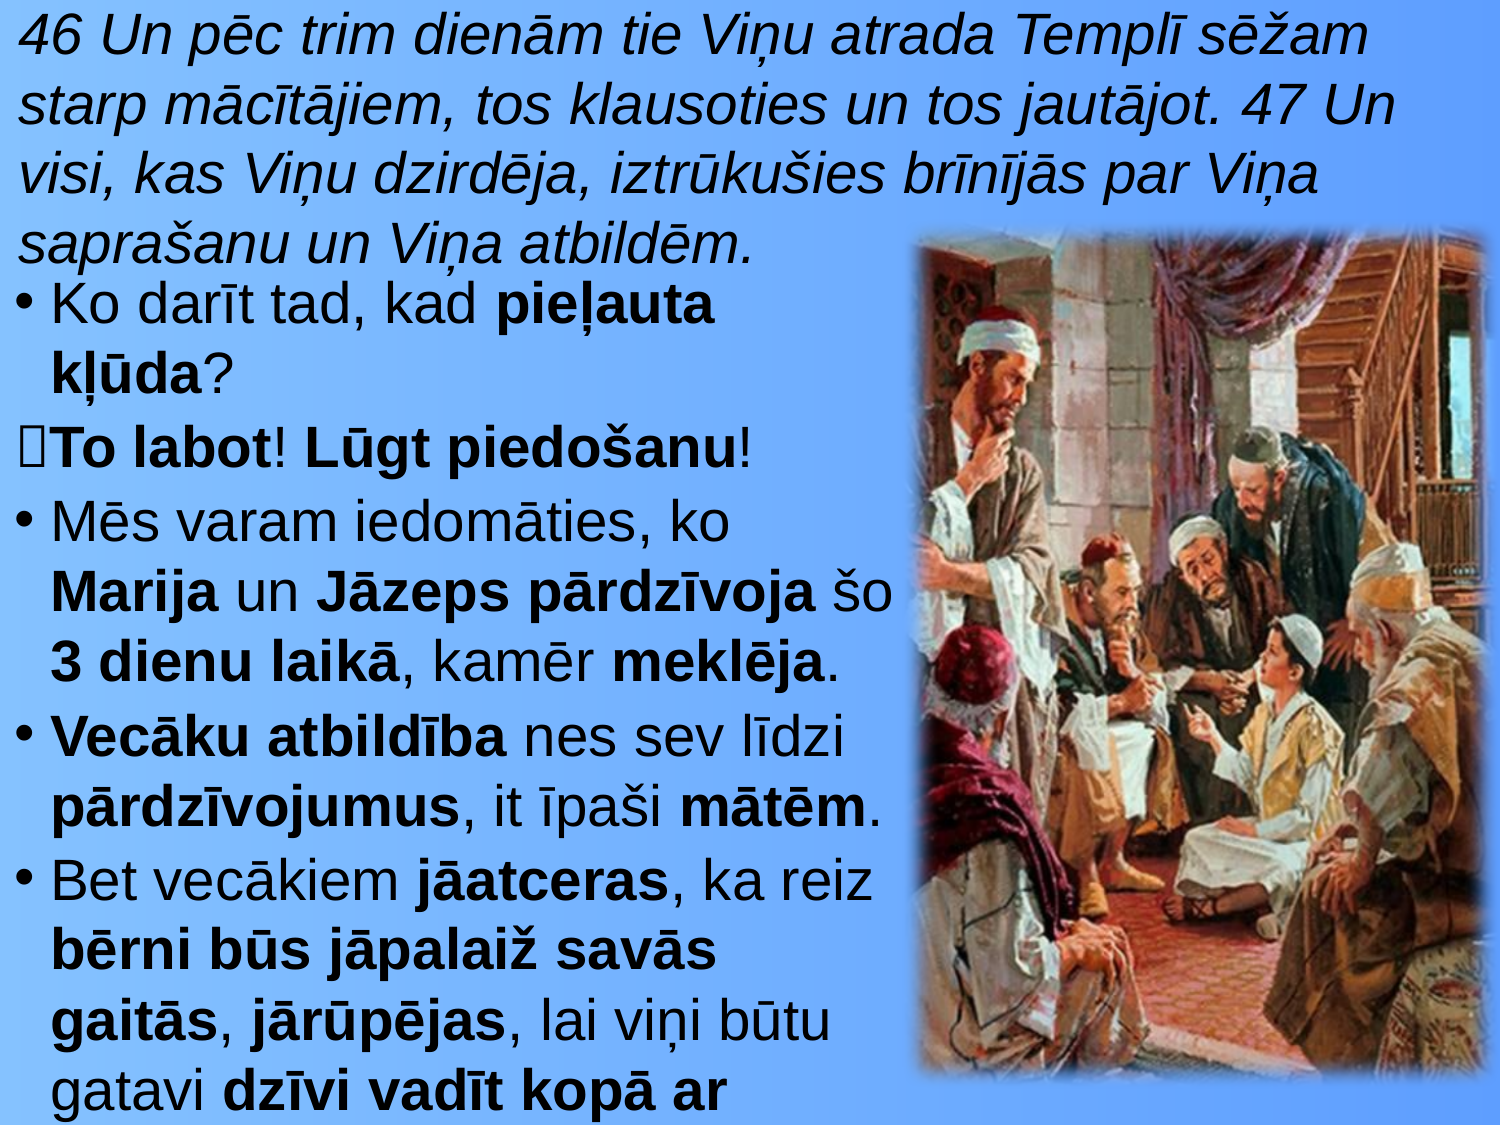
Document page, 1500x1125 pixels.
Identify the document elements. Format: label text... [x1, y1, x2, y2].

picture [902, 219, 1500, 1089]
list 46 Un pēc trim dienām tie Viņu atrada Templī sēžam starp mācītājiem, tos klausoties un tos jautājot. 47 Un visi, kas Viņu dzirdēja, iztrūkušies brīnījās par Viņa saprašanu un Viņa atbildēm. [0, 0, 1500, 162]
text_box Ko darīt tad, kad pieļauta kļūda? To labot! Lūgt piedošanu! Mēs varam iedomāties, ko Marija un Jāzeps pārdzīvoja šo 3 dienu laikā, kamēr meklēja. Vecāku atbildība nes sev līdzi pārdzīvojumus, it īpaši mātēm. Bet vecākiem jāatceras, ka reiz bērni būs jāpalaiž savās gaitās, jārūpējas, lai viņi būtu gatavi dzīvi vadīt kopā ar debesu Tēvu, tad viņi būs drošās rokās! [0, 257, 926, 1125]
